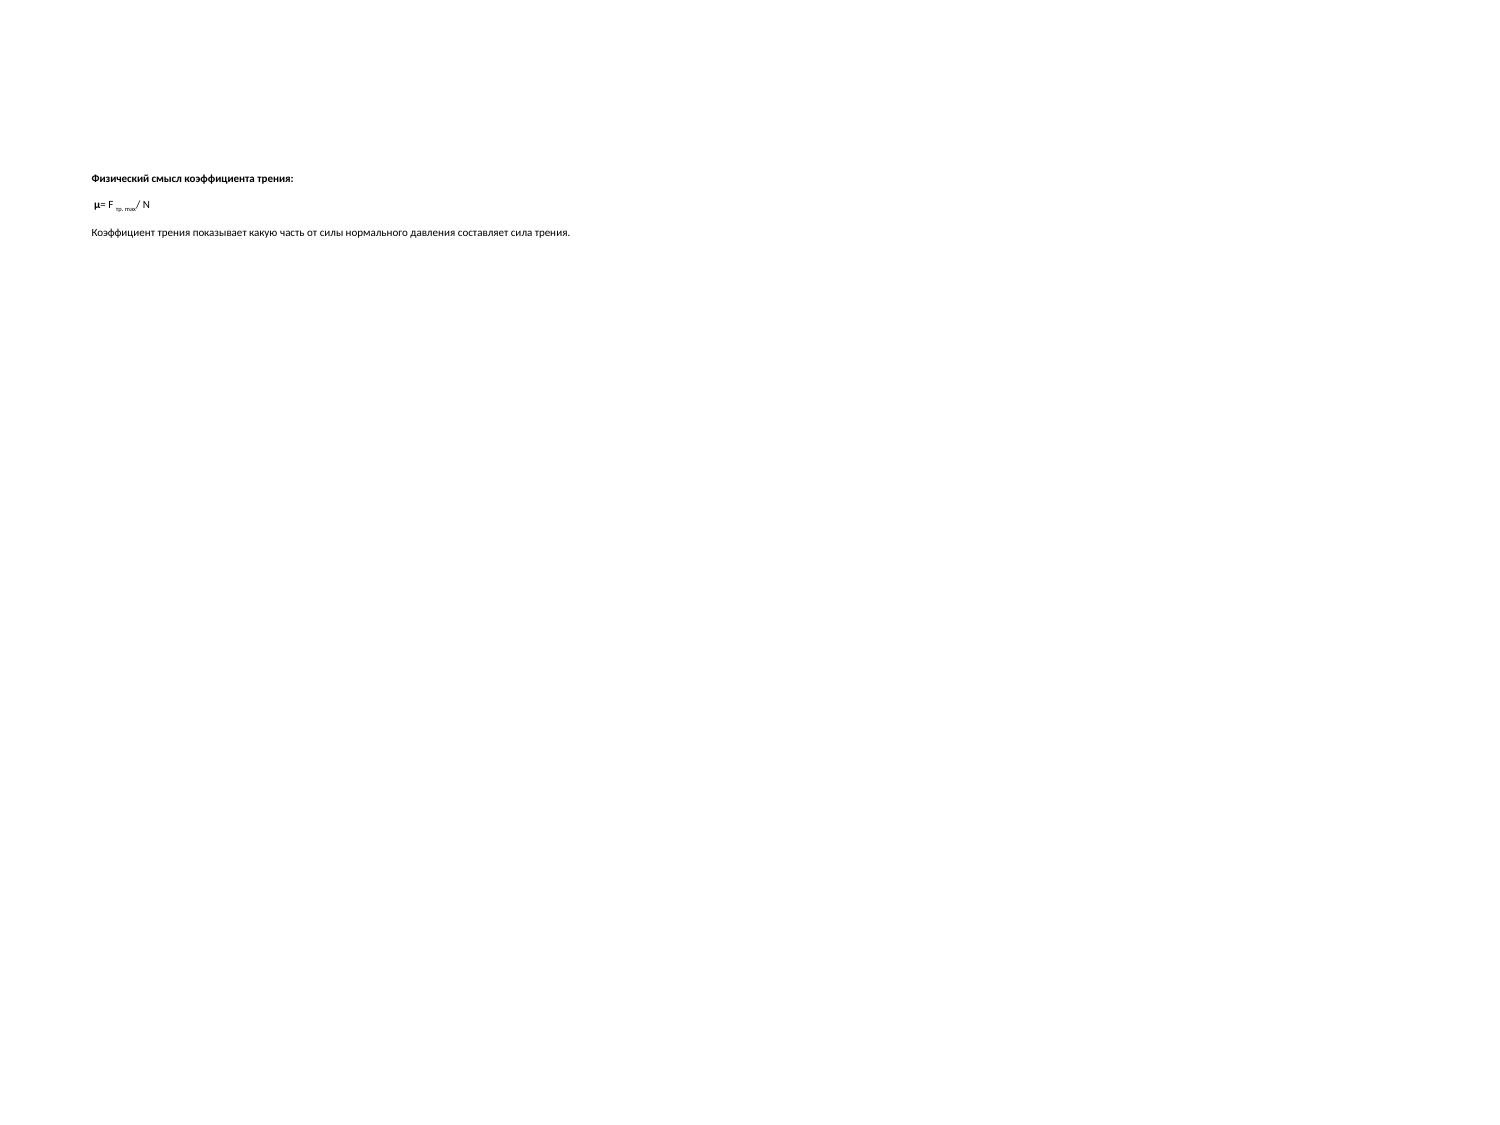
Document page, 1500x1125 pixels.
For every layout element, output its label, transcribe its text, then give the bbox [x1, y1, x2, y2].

title Физический смысл коэффициента трения: µ= F тр. maх/ N Коэффициент трения показывает какую часть от силы нормального давления составляет сила трения. [76, 66, 1427, 265]
